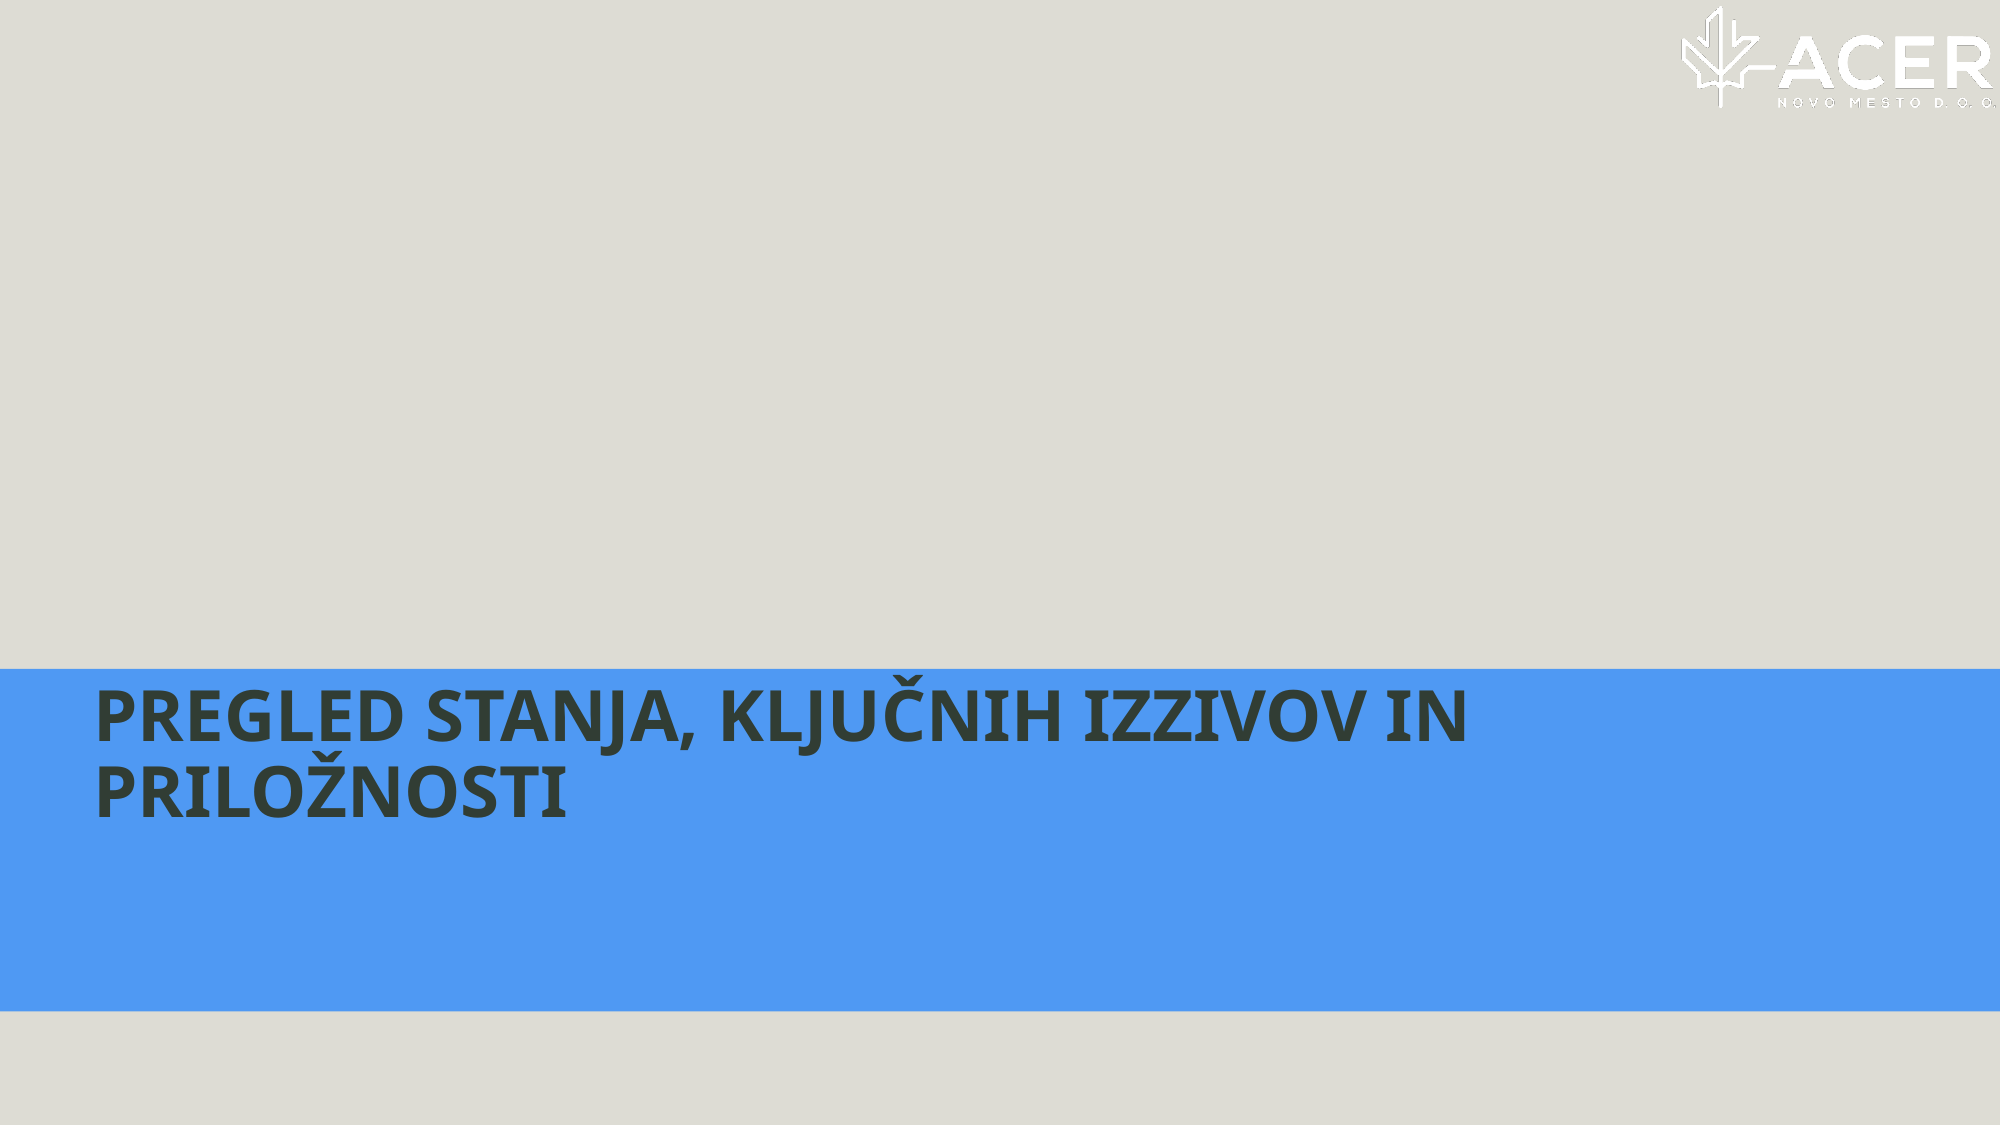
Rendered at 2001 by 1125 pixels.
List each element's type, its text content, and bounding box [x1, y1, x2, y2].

text_box PREGLED STANJA, KLJUČNIH IZZIVOV IN PRILOŽNOSTI [78, 538, 1957, 841]
picture [1673, 0, 2000, 117]
text_box [0, 668, 2000, 1012]
